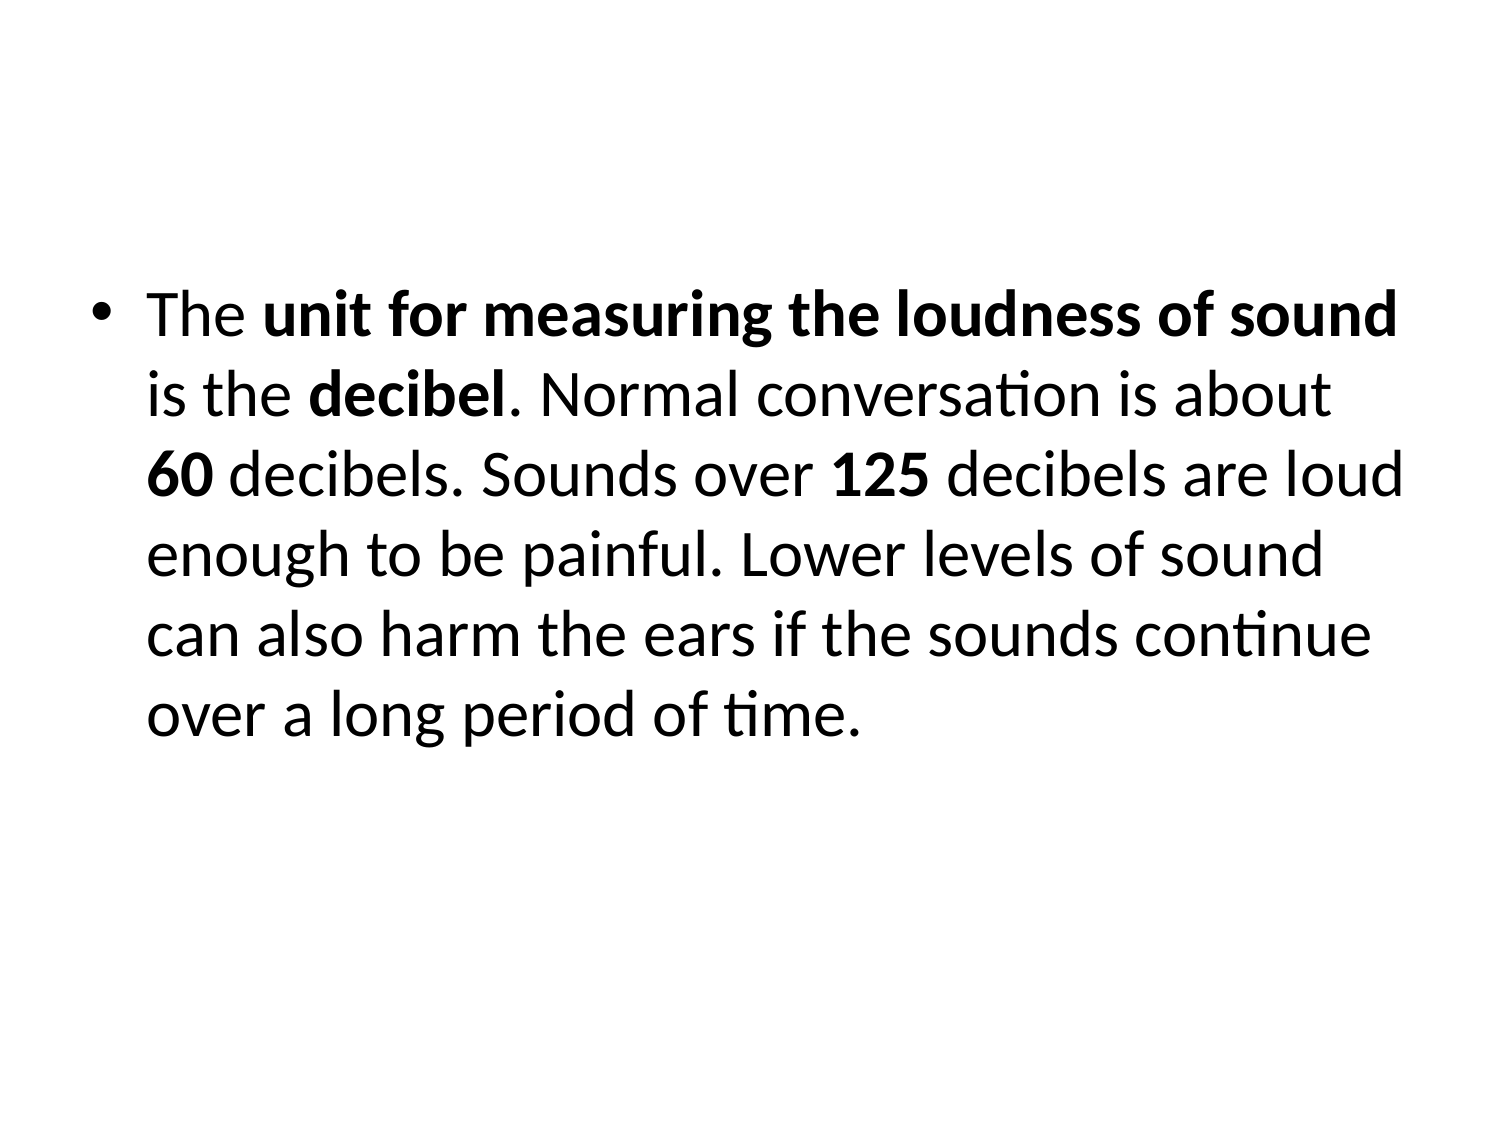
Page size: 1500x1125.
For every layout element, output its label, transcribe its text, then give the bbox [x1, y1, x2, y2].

list The unit for measuring the loudness of sound is the decibel. Normal conversation is about 60 decibels. Sounds over 125 decibels are loud enough to be painful. Lower levels of sound can also harm the ears if the sounds continue over a long period of time. [75, 262, 1425, 1005]
